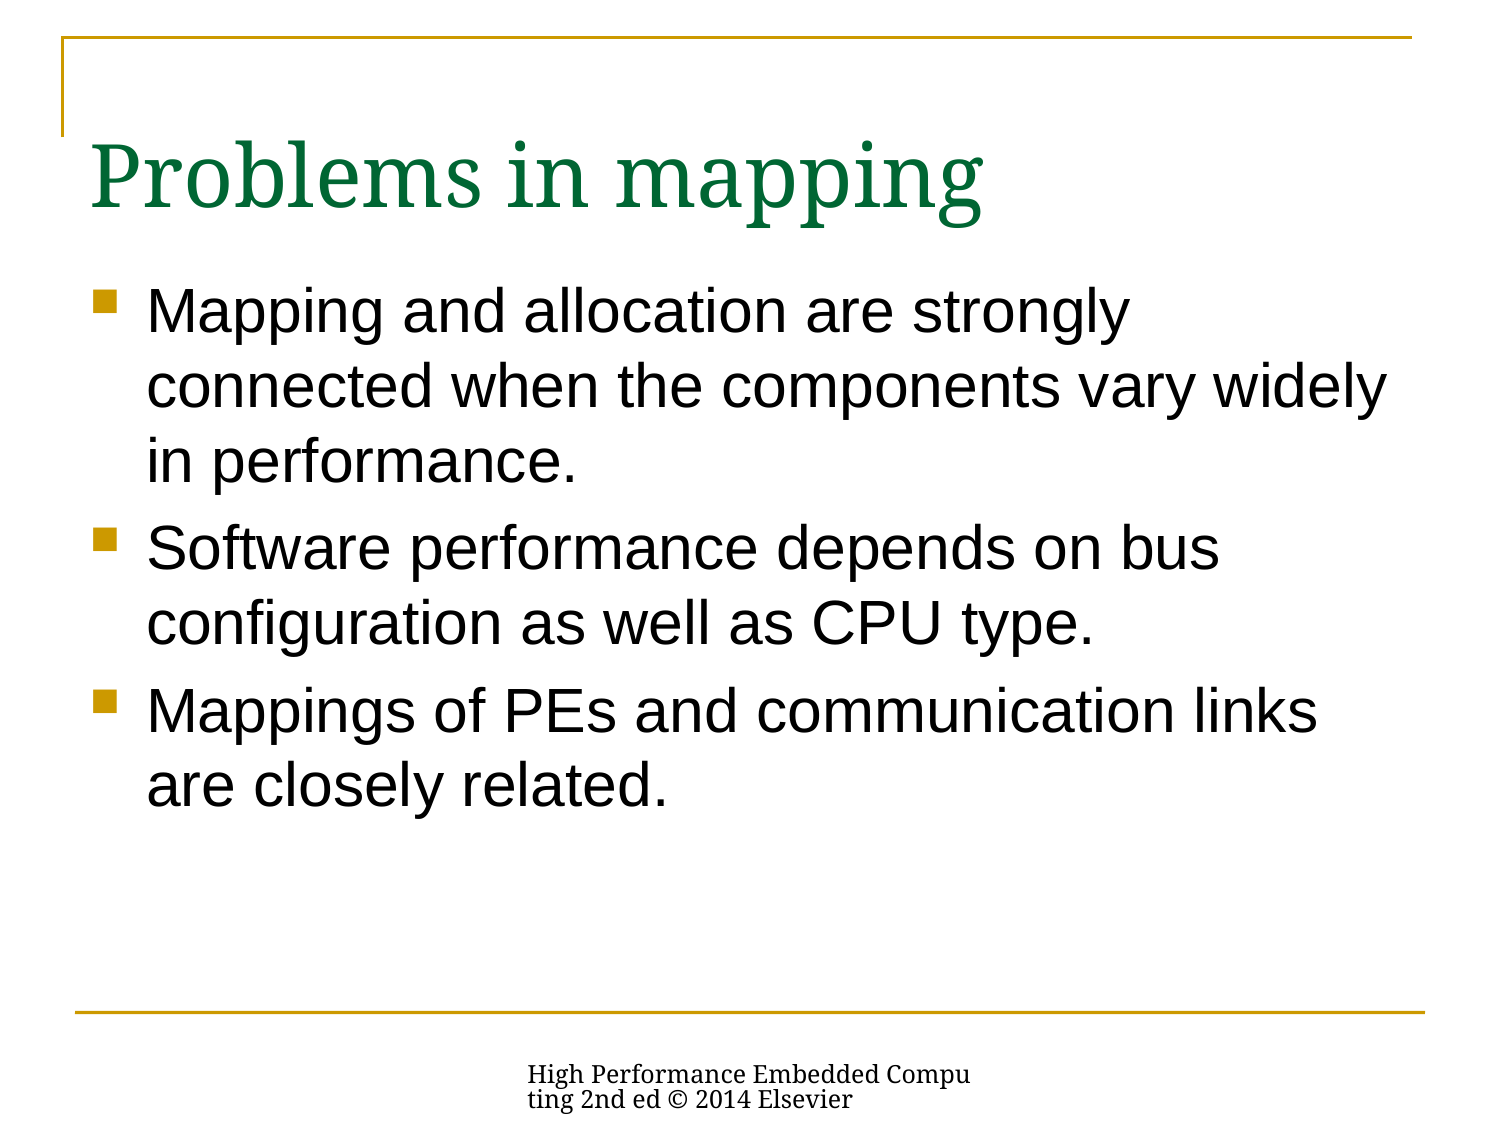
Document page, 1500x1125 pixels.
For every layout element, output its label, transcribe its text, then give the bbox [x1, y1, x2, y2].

title Problems in mapping [75, 45, 1425, 233]
footer High Performance Embedded Computing 2nd ed © 2014 Elsevier [512, 1025, 988, 1100]
list Mapping and allocation are strongly connected when the components vary widely in performance. Software performance depends on bus configuration as well as CPU type. Mappings of PEs and communication links are closely related. [75, 262, 1425, 1006]
